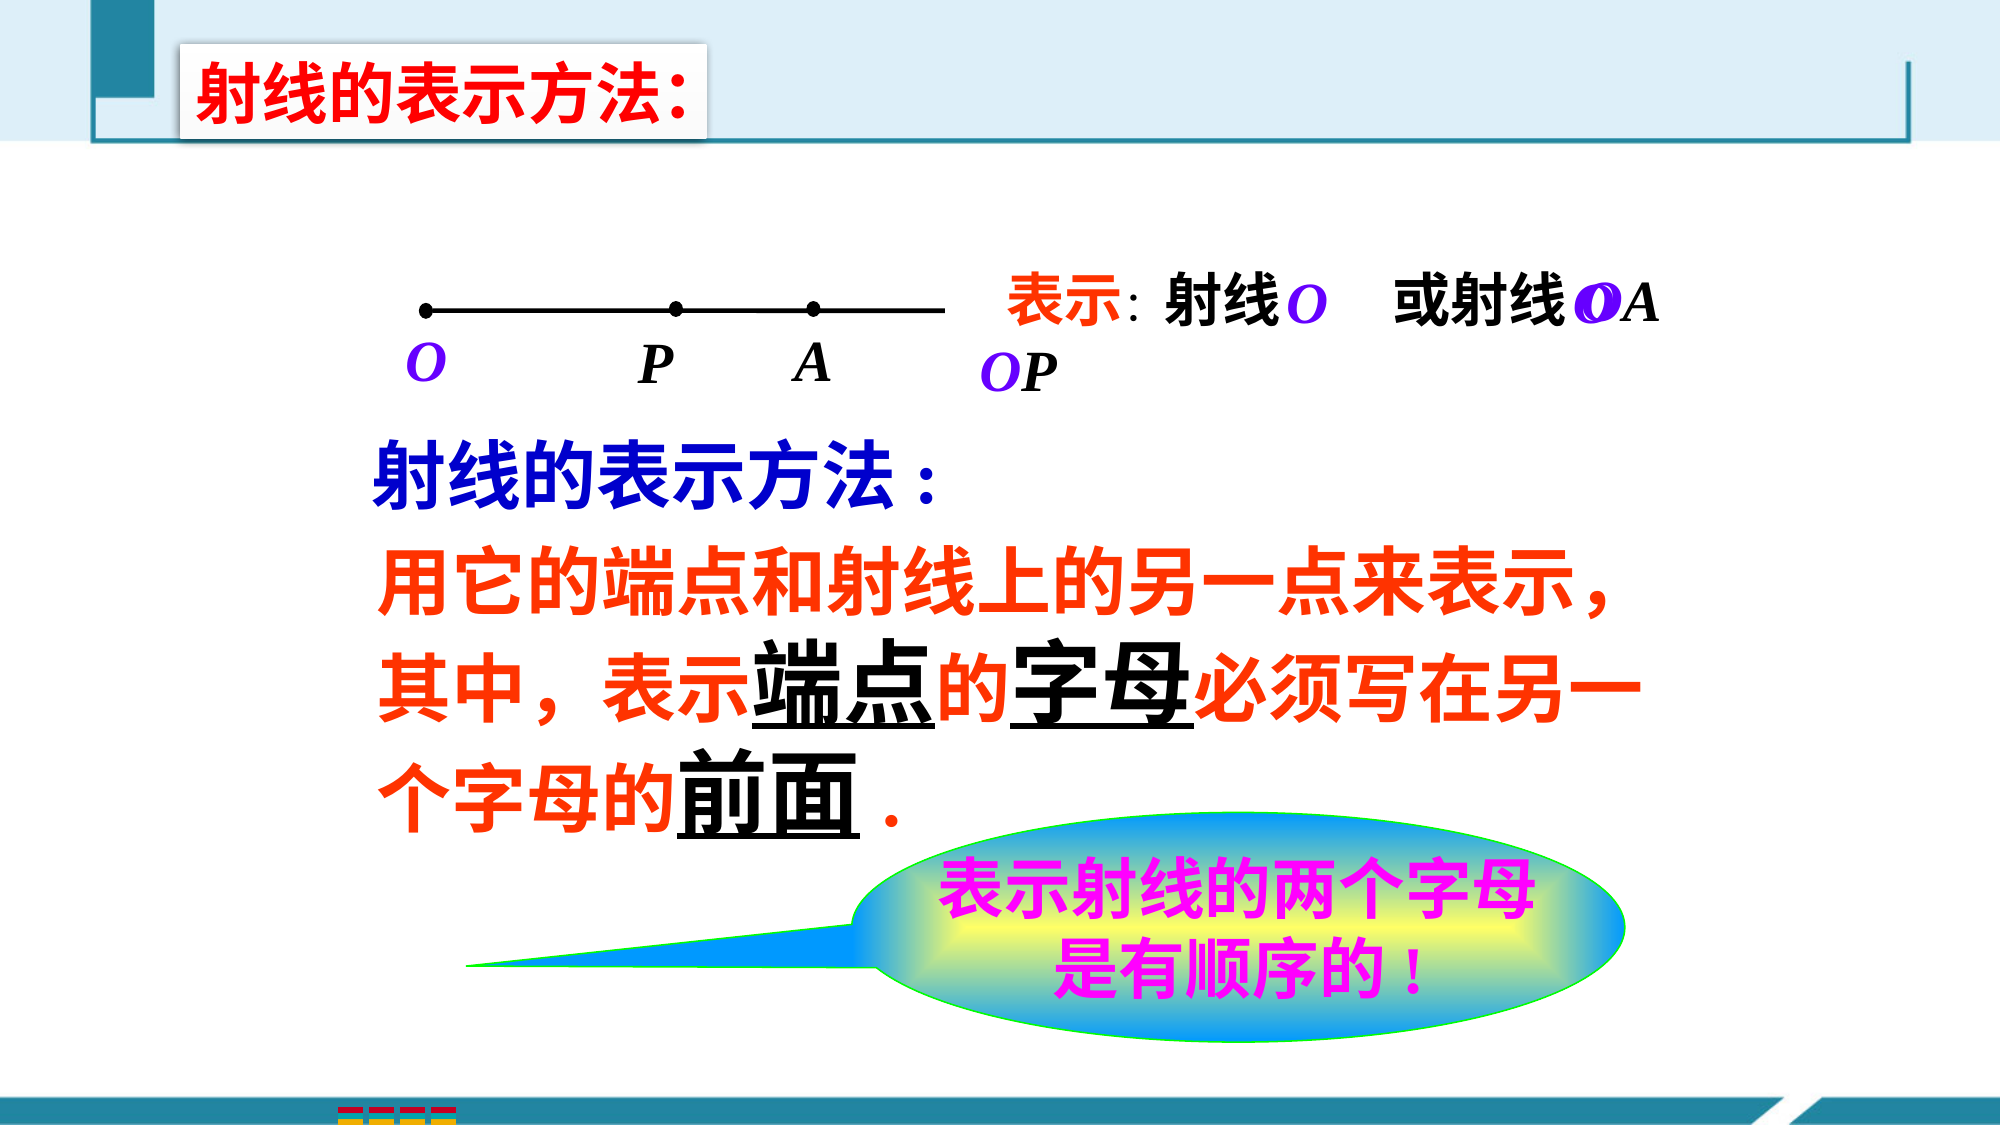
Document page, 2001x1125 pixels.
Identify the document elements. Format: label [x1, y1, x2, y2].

picture [0, 0, 2000, 1125]
text_box [419, 303, 945, 318]
text_box [338, 1107, 456, 1125]
